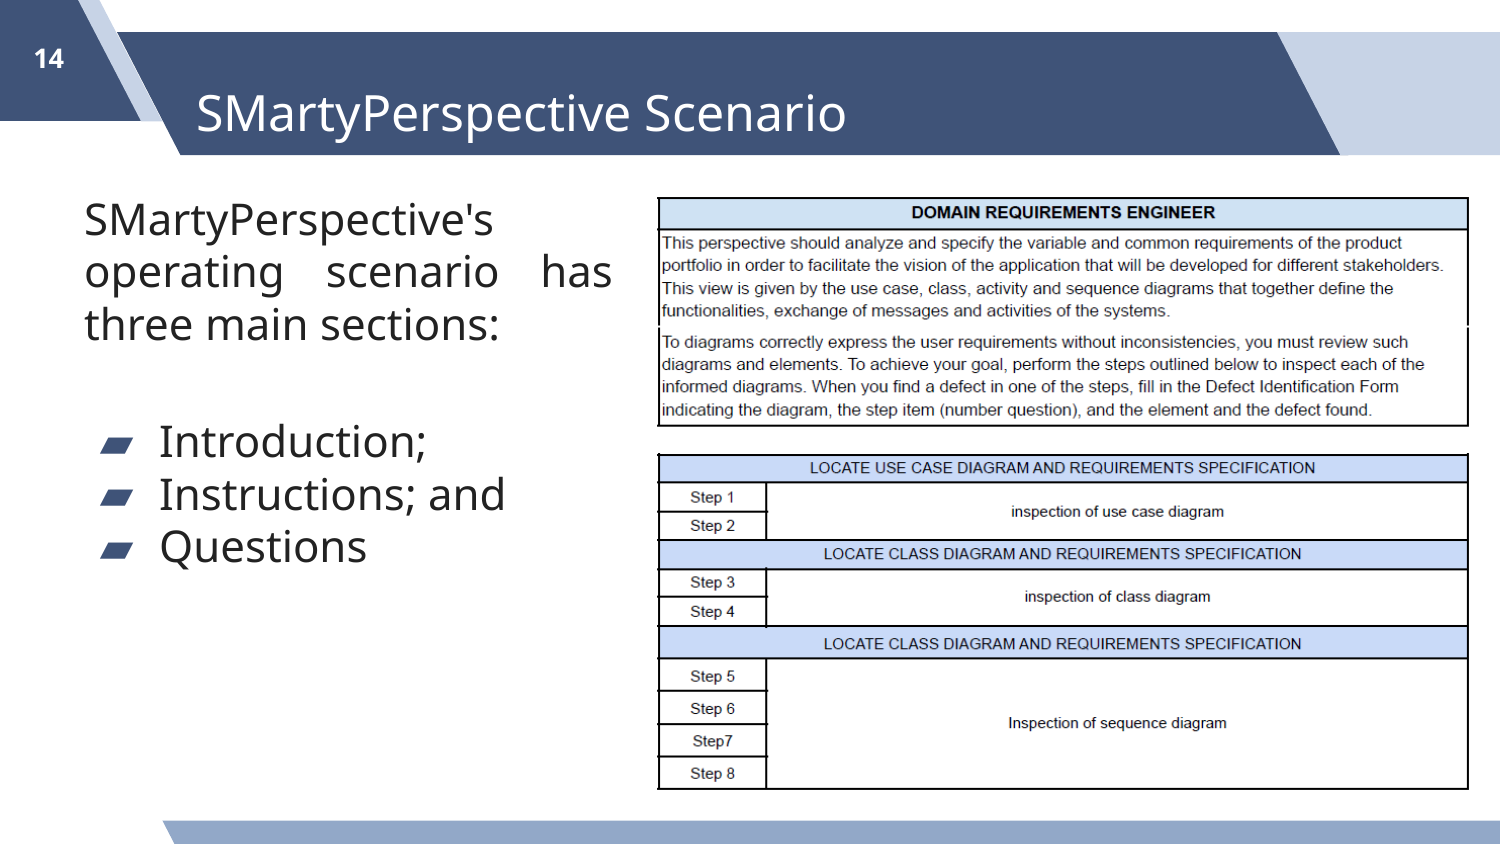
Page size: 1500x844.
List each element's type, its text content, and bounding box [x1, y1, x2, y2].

list SMartyPerspective's operating scenario has three main sections: Introduction; Instructions; and Questions [69, 176, 629, 737]
title SMartyPerspective Scenario [181, 45, 1285, 169]
slide_number ‹#› [0, 0, 98, 121]
picture [652, 192, 1476, 798]
